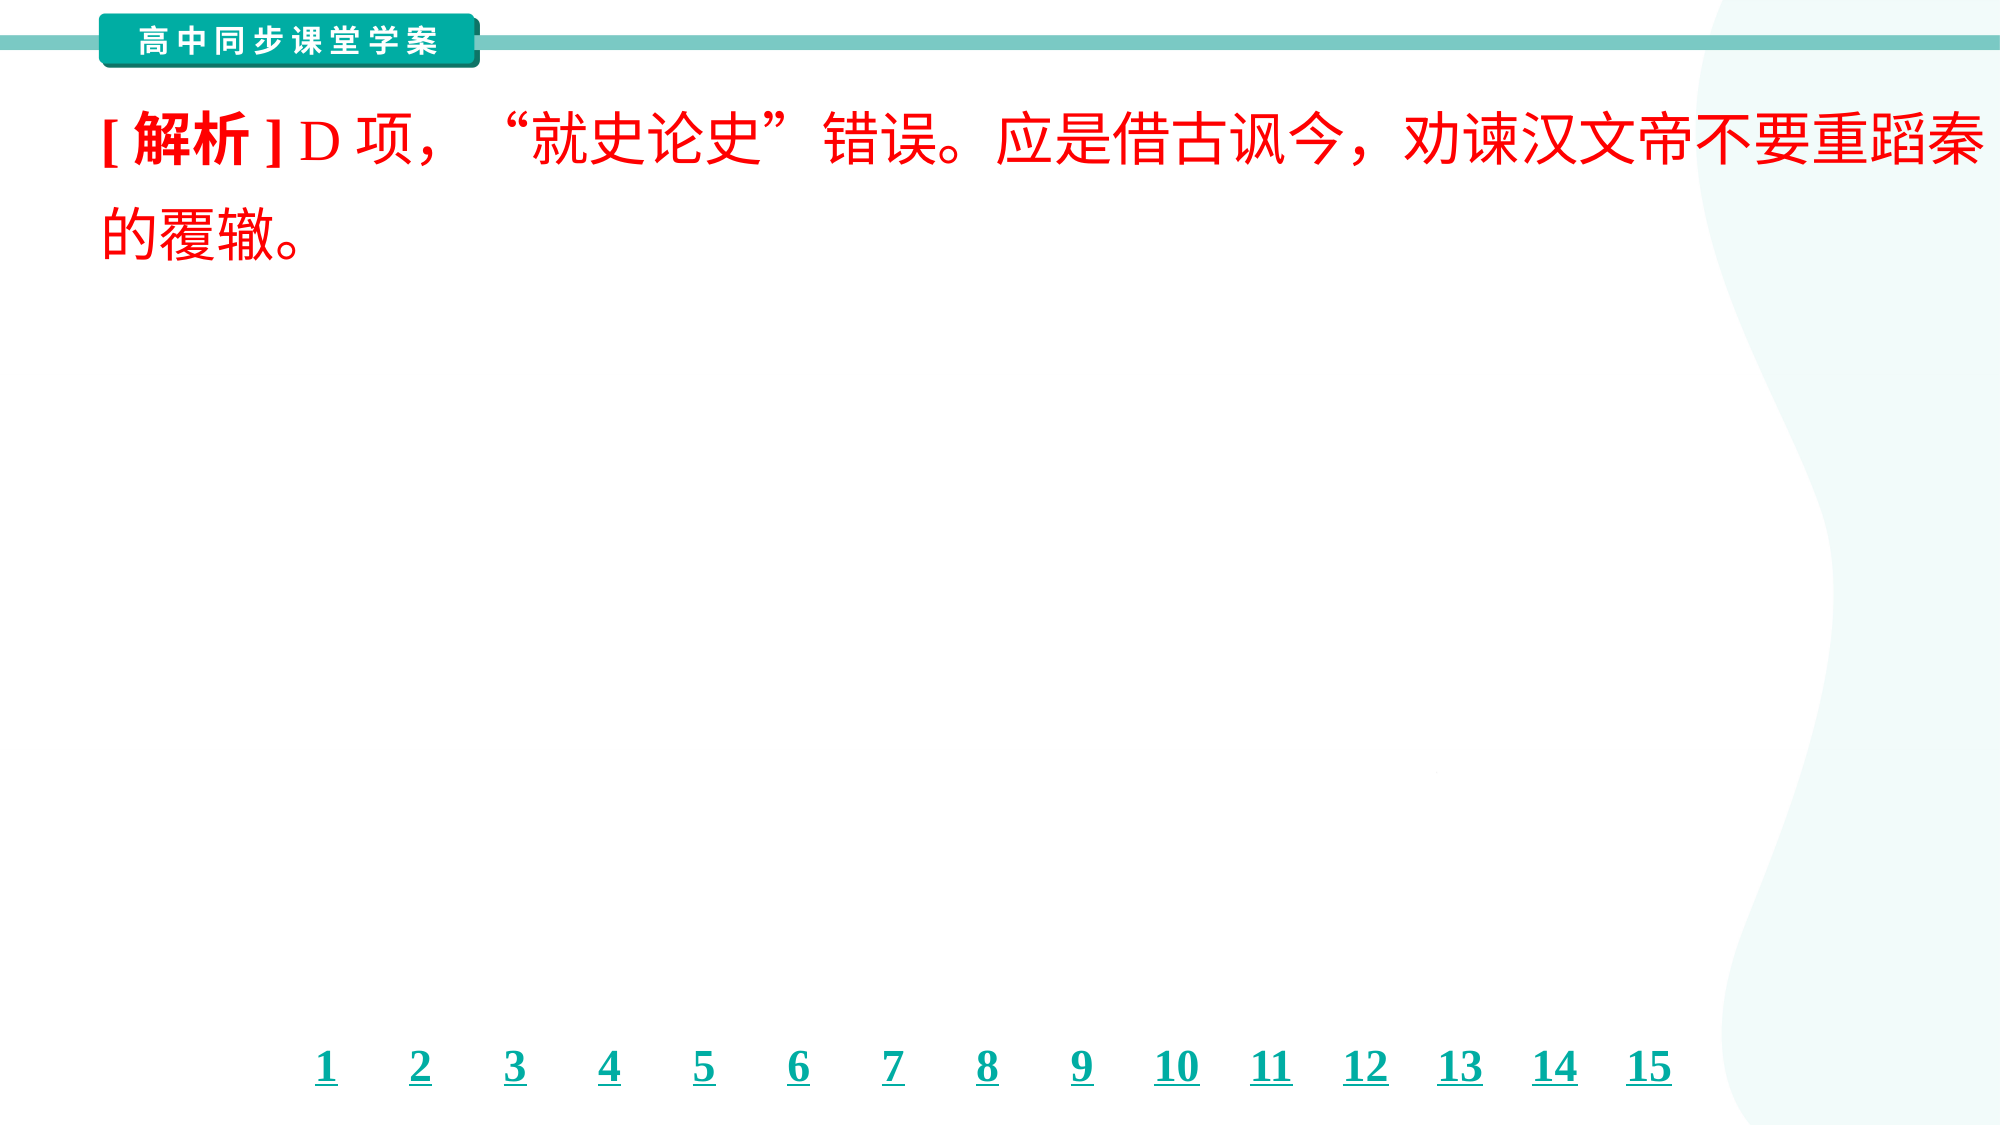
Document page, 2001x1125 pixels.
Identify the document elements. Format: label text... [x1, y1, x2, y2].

text_box [解析] D项，“就史论史”错误。应是借古讽今，劝谏汉文帝不要重蹈秦 的覆辙。 [100, 76, 1899, 269]
picture [0, 0, 2000, 1125]
